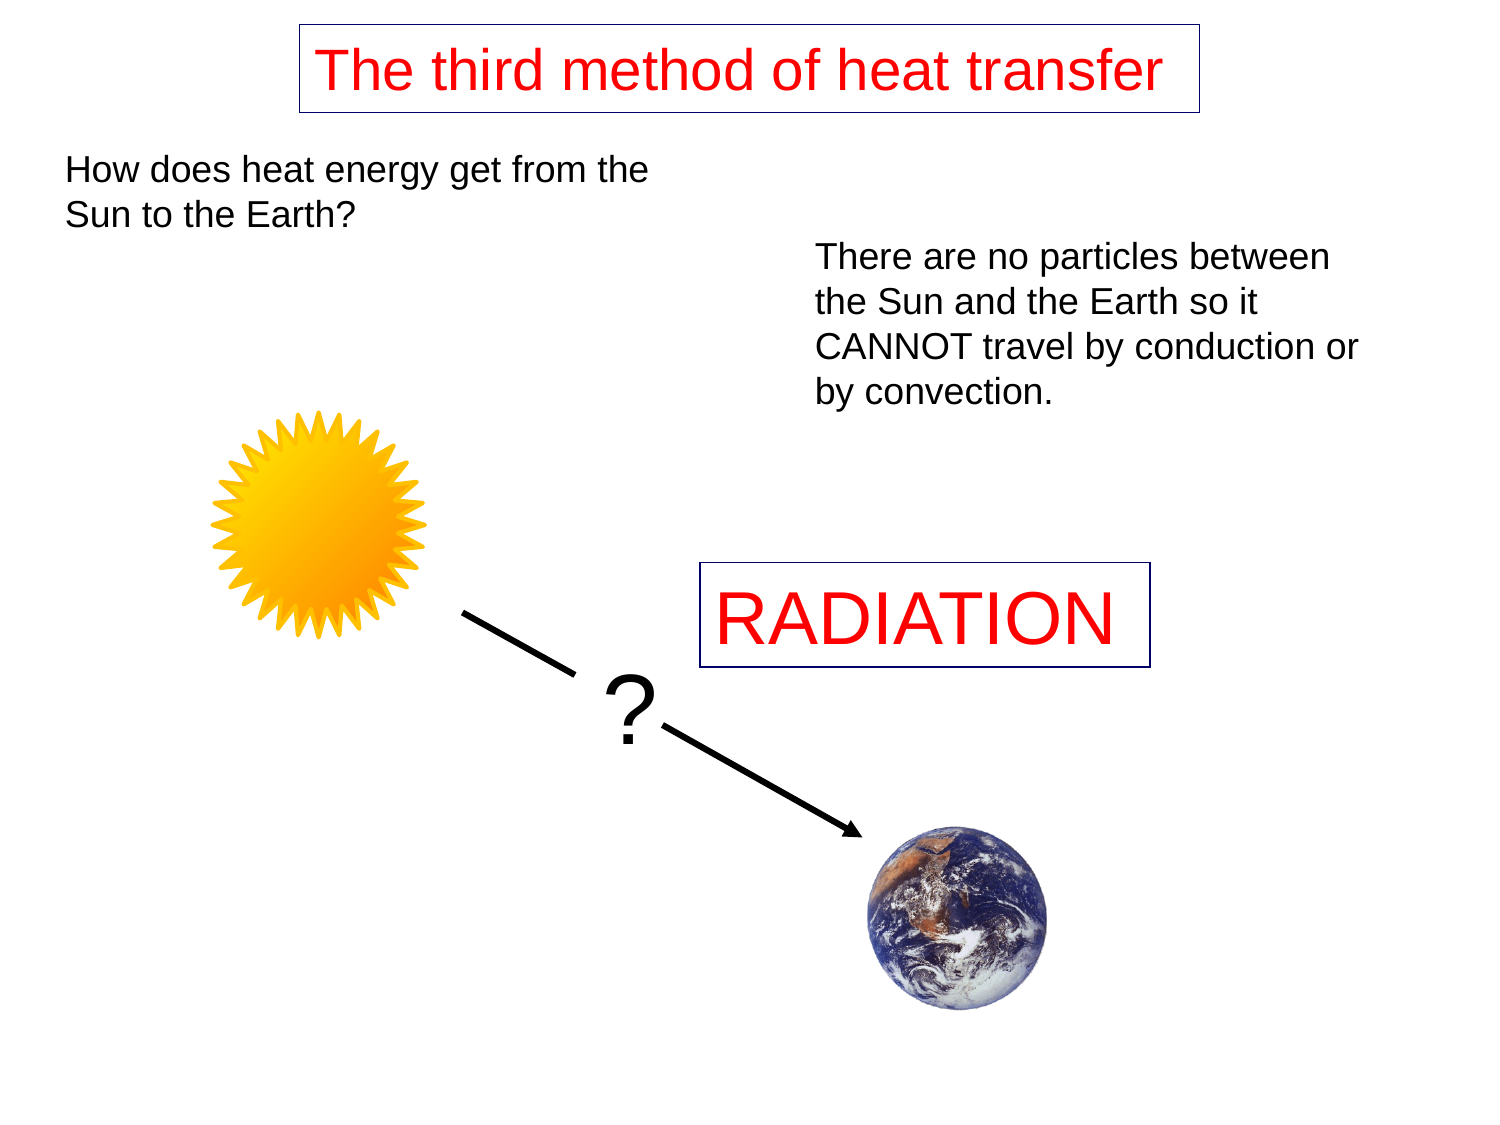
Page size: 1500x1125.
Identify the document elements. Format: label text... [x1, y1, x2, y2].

text_box The third method of heat transfer [299, 24, 1200, 113]
text_box RADIATION [699, 562, 1150, 668]
text_box There are no particles between the Sun and the Earth so it CANNOT travel by conduction or by convection. [799, 224, 1388, 420]
text_box [210, 410, 427, 640]
text_box ? [587, 637, 688, 773]
picture [813, 774, 1101, 1063]
text_box How does heat energy get from the Sun to the Earth? [49, 137, 738, 306]
